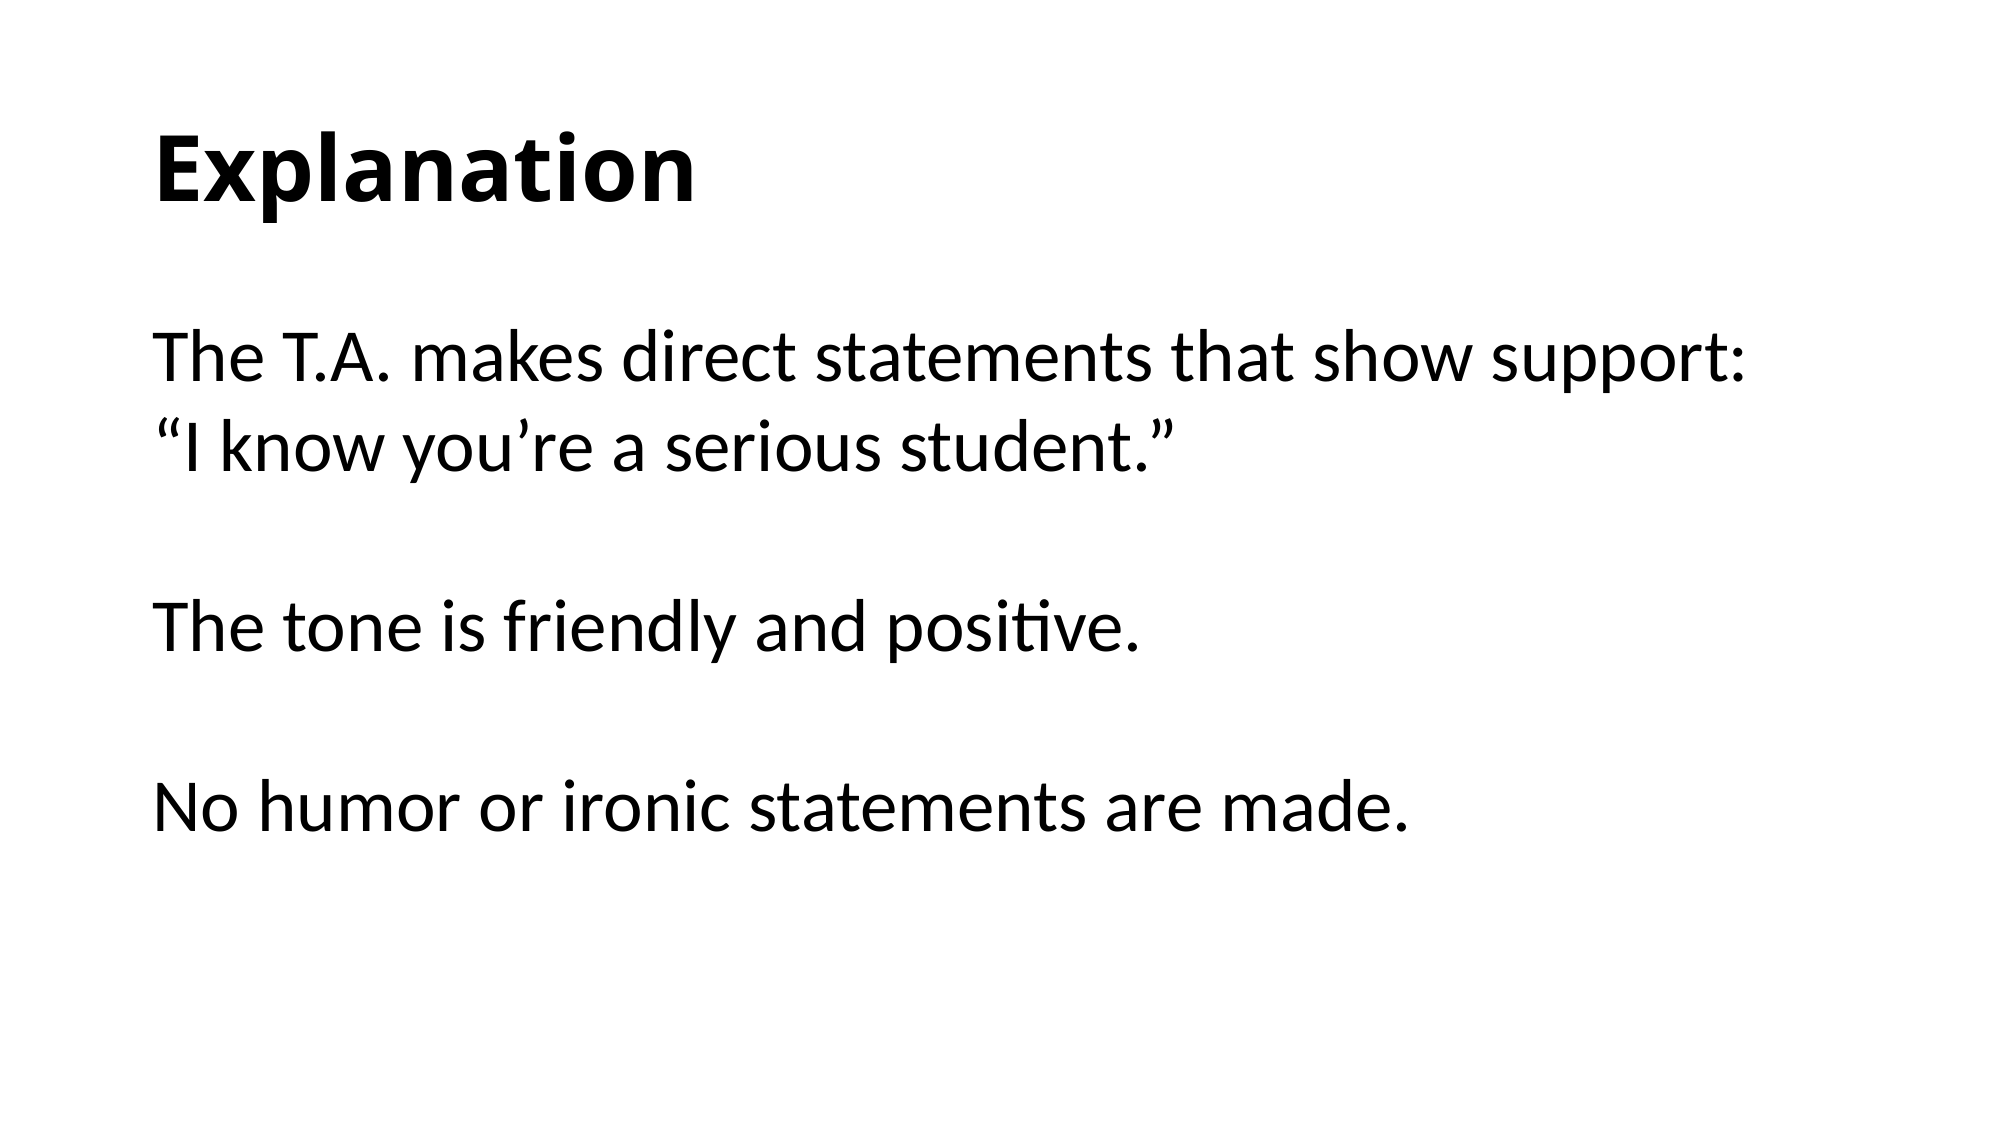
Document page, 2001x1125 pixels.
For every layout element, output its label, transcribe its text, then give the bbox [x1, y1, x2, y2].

title Explanation [137, 62, 1863, 280]
list The T.A. makes direct statements that show support: “I know you’re a serious student.” The tone is friendly and positive. No humor or ironic statements are made. [137, 299, 1863, 1014]
